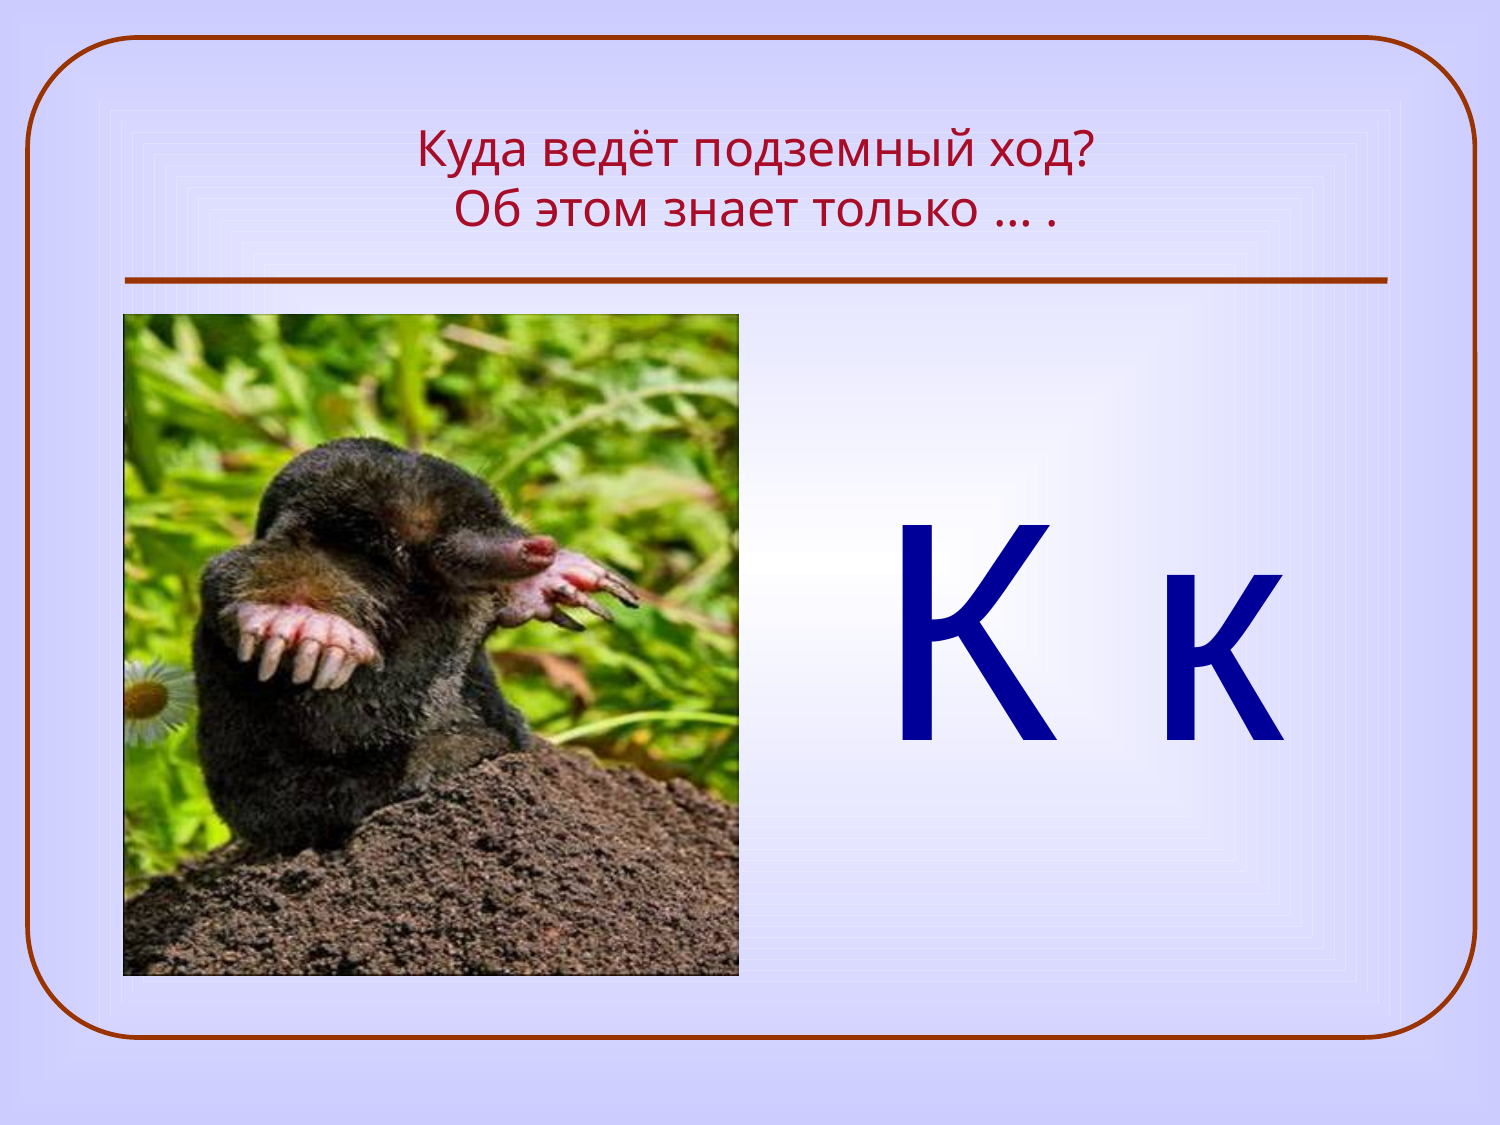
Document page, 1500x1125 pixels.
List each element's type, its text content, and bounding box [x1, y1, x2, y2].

list К к [773, 420, 1388, 965]
title Куда ведёт подземный ход? Об этом знает только … . [124, 87, 1388, 244]
picture [123, 314, 739, 977]
